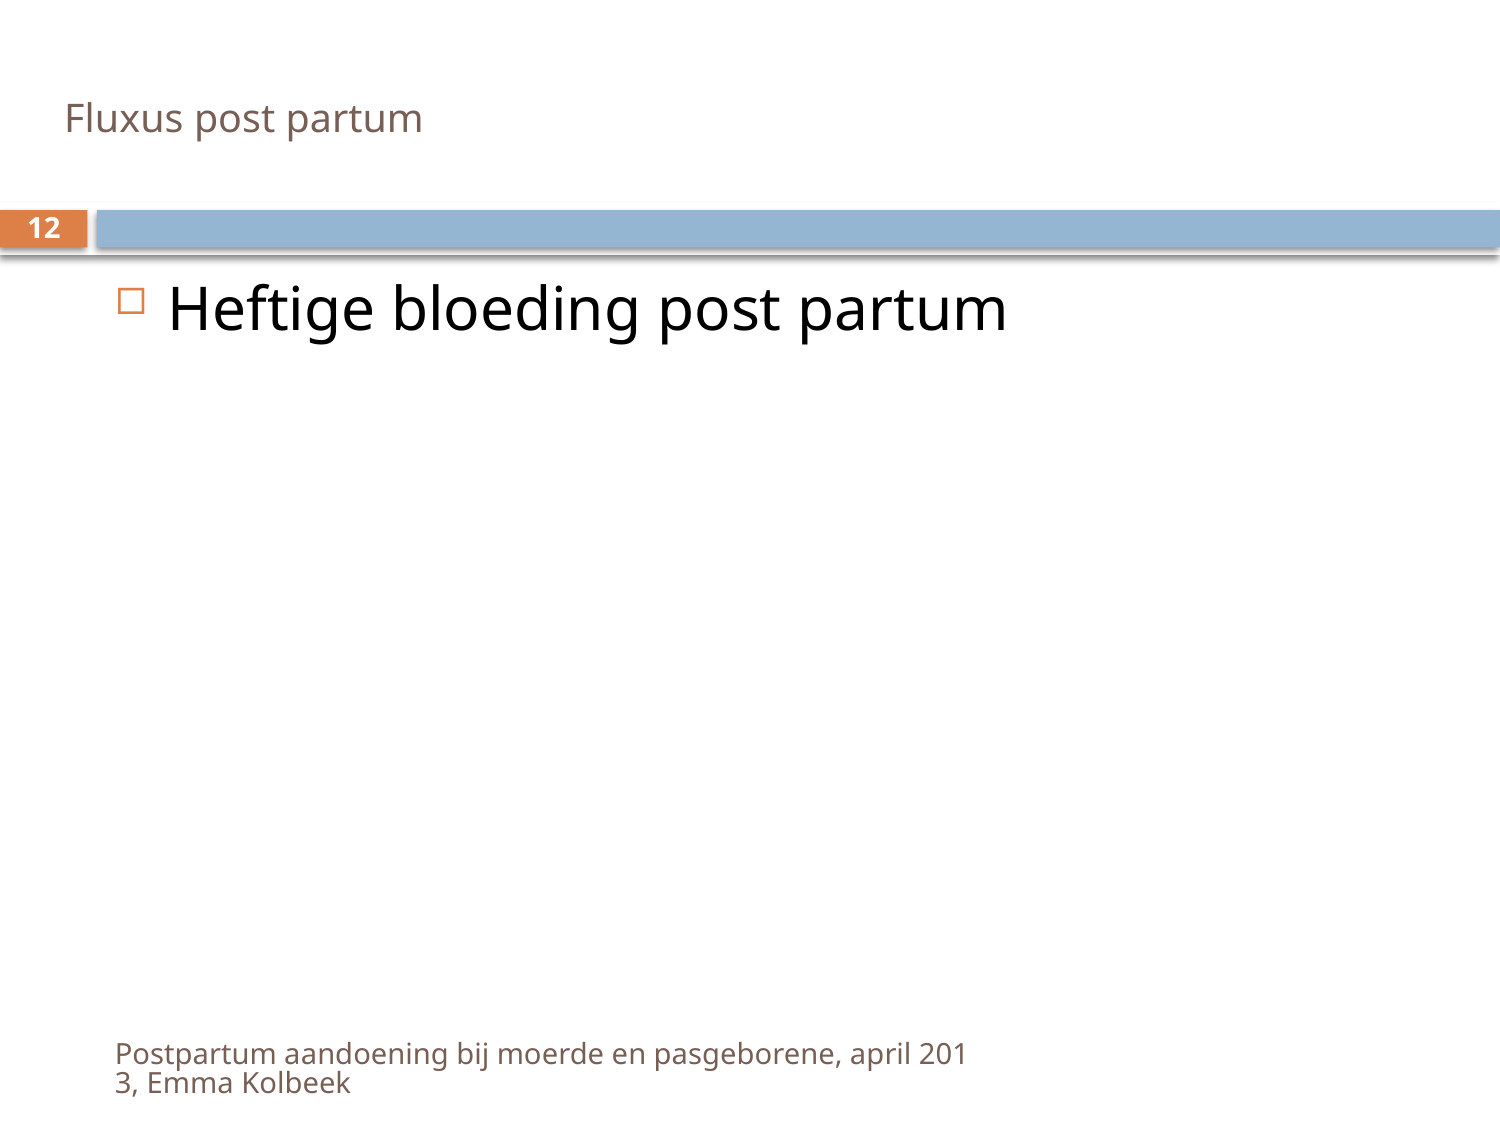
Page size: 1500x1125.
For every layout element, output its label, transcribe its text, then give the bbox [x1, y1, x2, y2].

list Heftige bloeding post partum [100, 262, 1438, 1000]
footer Postpartum aandoening bij moerde en pasgeborene, april 2013, Emma Kolbeek [99, 1024, 990, 1085]
slide_number 12 [0, 208, 88, 249]
title Fluxus post partum [49, 37, 1450, 197]
